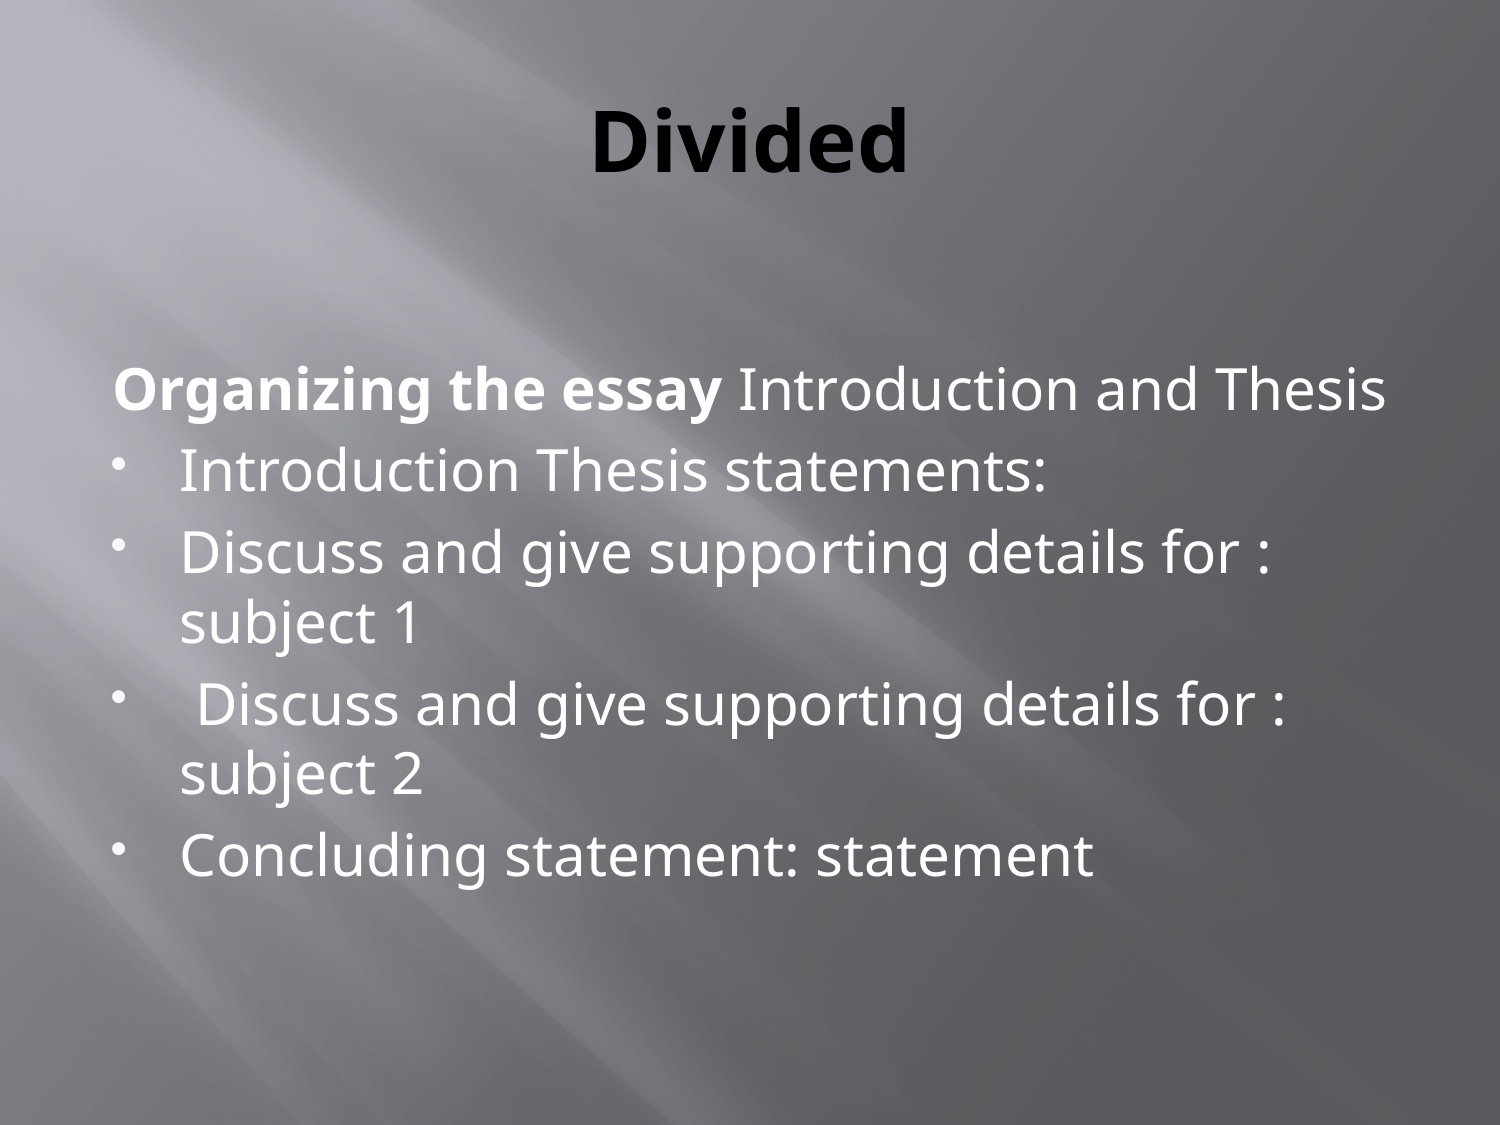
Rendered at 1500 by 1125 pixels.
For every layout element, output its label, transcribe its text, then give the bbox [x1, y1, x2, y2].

list Organizing the essay Introduction and Thesis Introduction Thesis statements: Discuss and give supporting details for : subject 1 Discuss and give supporting details for : subject 2 Concluding statement: statement [75, 262, 1425, 1035]
title Divided [75, 45, 1425, 233]
